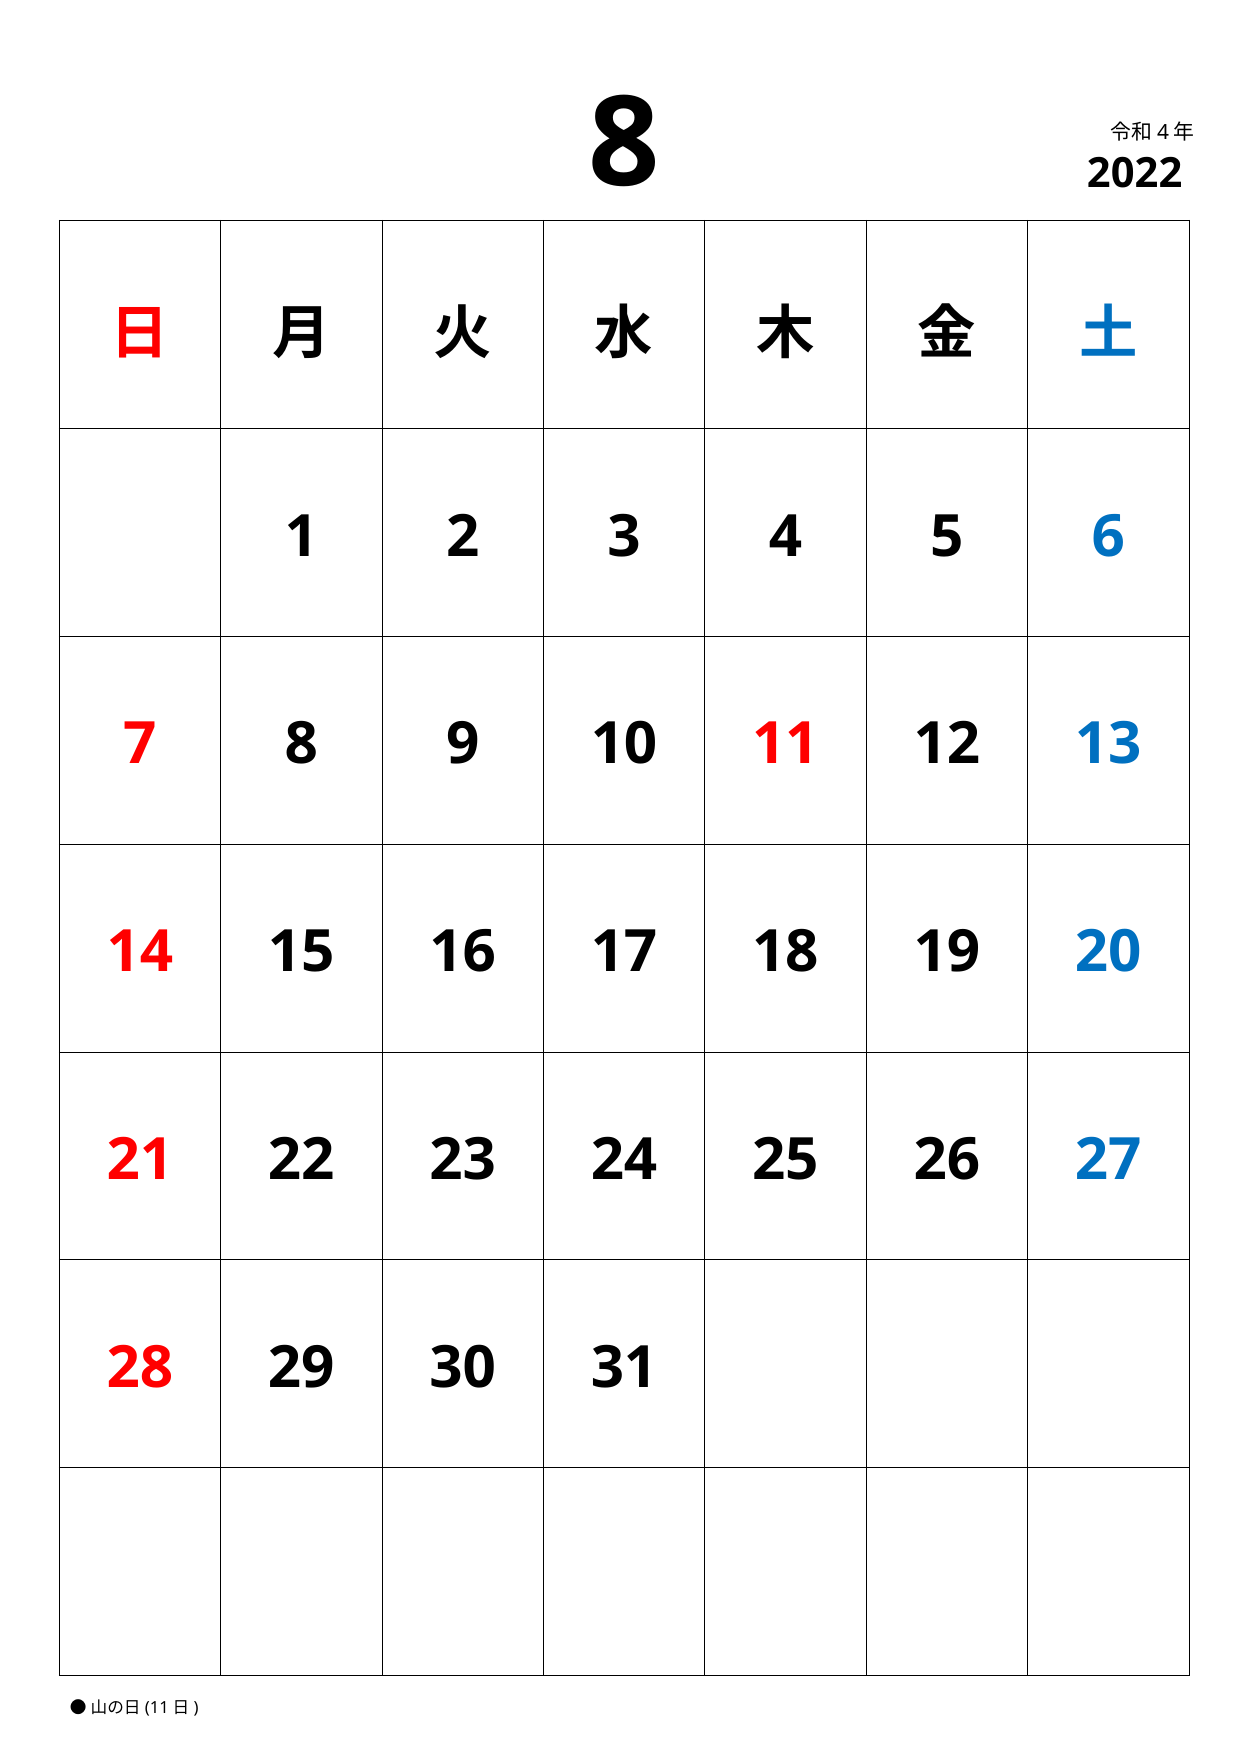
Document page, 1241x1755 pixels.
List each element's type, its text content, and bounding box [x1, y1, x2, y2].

text_box 2022 [1072, 138, 1198, 204]
table_cell 25 [705, 1053, 866, 1259]
table_cell 27 [1028, 1053, 1189, 1259]
table_cell [705, 1260, 866, 1467]
table_cell [60, 429, 220, 636]
table_cell 9 [383, 637, 543, 844]
table_cell 24 [544, 1053, 704, 1259]
table_cell [1028, 1260, 1189, 1467]
table_cell [1028, 1468, 1189, 1675]
table_cell 10 [544, 637, 704, 844]
text_box ●山の日(11日) [55, 1689, 214, 1725]
table_cell [60, 1468, 220, 1675]
table_cell [705, 1468, 866, 1675]
table_header 火 [383, 221, 543, 428]
text_box 8 [573, 53, 675, 219]
table_cell 18 [705, 845, 866, 1052]
table_cell 23 [383, 1053, 543, 1259]
table_cell [867, 1468, 1027, 1675]
table_cell 20 [1028, 845, 1189, 1052]
table_header 金 [867, 221, 1027, 428]
table_cell 1 [221, 429, 382, 636]
table_cell 4 [705, 429, 866, 636]
table_cell [867, 1260, 1027, 1467]
table_cell 21 [60, 1053, 220, 1259]
table_cell [544, 1468, 704, 1675]
table_cell 19 [867, 845, 1027, 1052]
table_cell 26 [867, 1053, 1027, 1259]
table_header 月 [221, 221, 382, 428]
table_header 日 [60, 221, 220, 428]
table_header 水 [544, 221, 704, 428]
table_cell 6 [1028, 429, 1189, 636]
table_cell 28 [60, 1260, 220, 1467]
table_cell 16 [383, 845, 543, 1052]
table_cell 5 [867, 429, 1027, 636]
table_cell 31 [544, 1260, 704, 1467]
table_cell 8 [221, 637, 382, 844]
table_header 木 [705, 221, 866, 428]
table_cell 30 [383, 1260, 543, 1467]
table_cell [383, 1468, 543, 1675]
table_cell [221, 1468, 382, 1675]
table_cell 11 [705, 637, 866, 844]
text_box 令和4年 [1095, 110, 1210, 151]
table_cell 2 [383, 429, 543, 636]
table_cell 15 [221, 845, 382, 1052]
table_cell 13 [1028, 637, 1189, 844]
table_cell 29 [221, 1260, 382, 1467]
table_cell 22 [221, 1053, 382, 1259]
table_cell 3 [544, 429, 704, 636]
table_cell 17 [544, 845, 704, 1052]
table_cell 7 [60, 637, 220, 844]
table_cell 14 [60, 845, 220, 1052]
table_cell 12 [867, 637, 1027, 844]
table_header 土 [1028, 221, 1189, 428]
